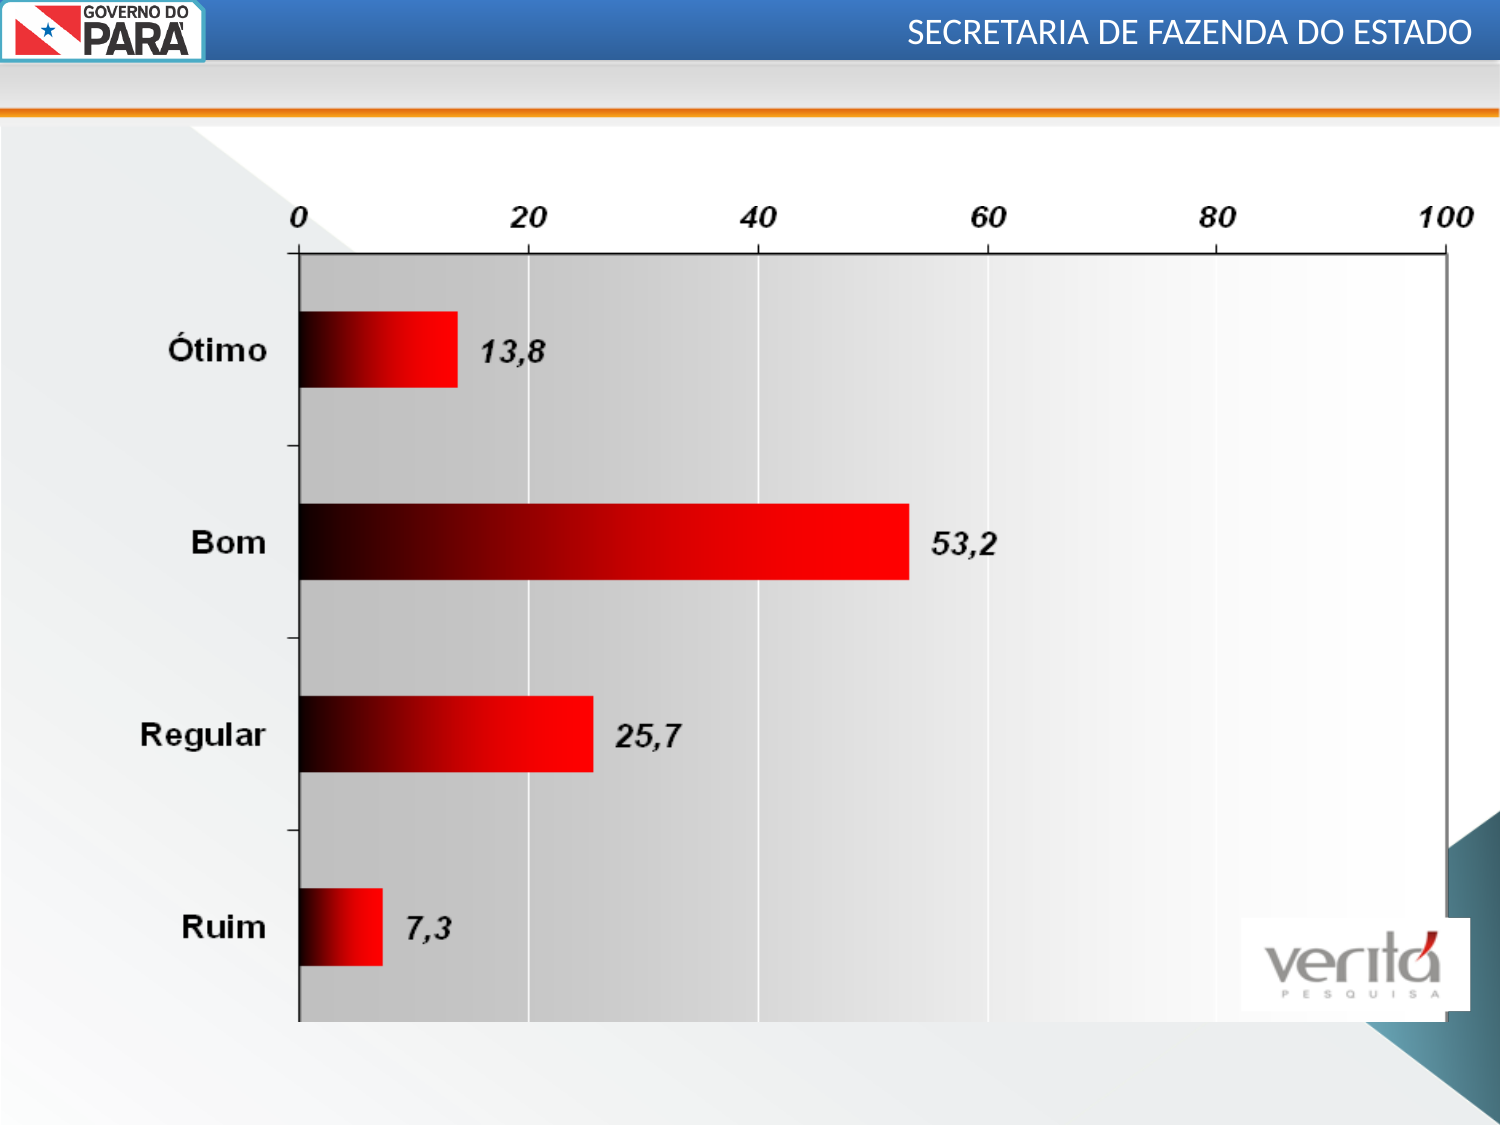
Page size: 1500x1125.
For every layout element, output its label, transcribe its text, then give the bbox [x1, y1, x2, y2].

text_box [0, 0, 204, 61]
text_box SECRETARIA DE FAZENDA DO ESTADO [205, 0, 1500, 60]
picture [0, 60, 1500, 1125]
